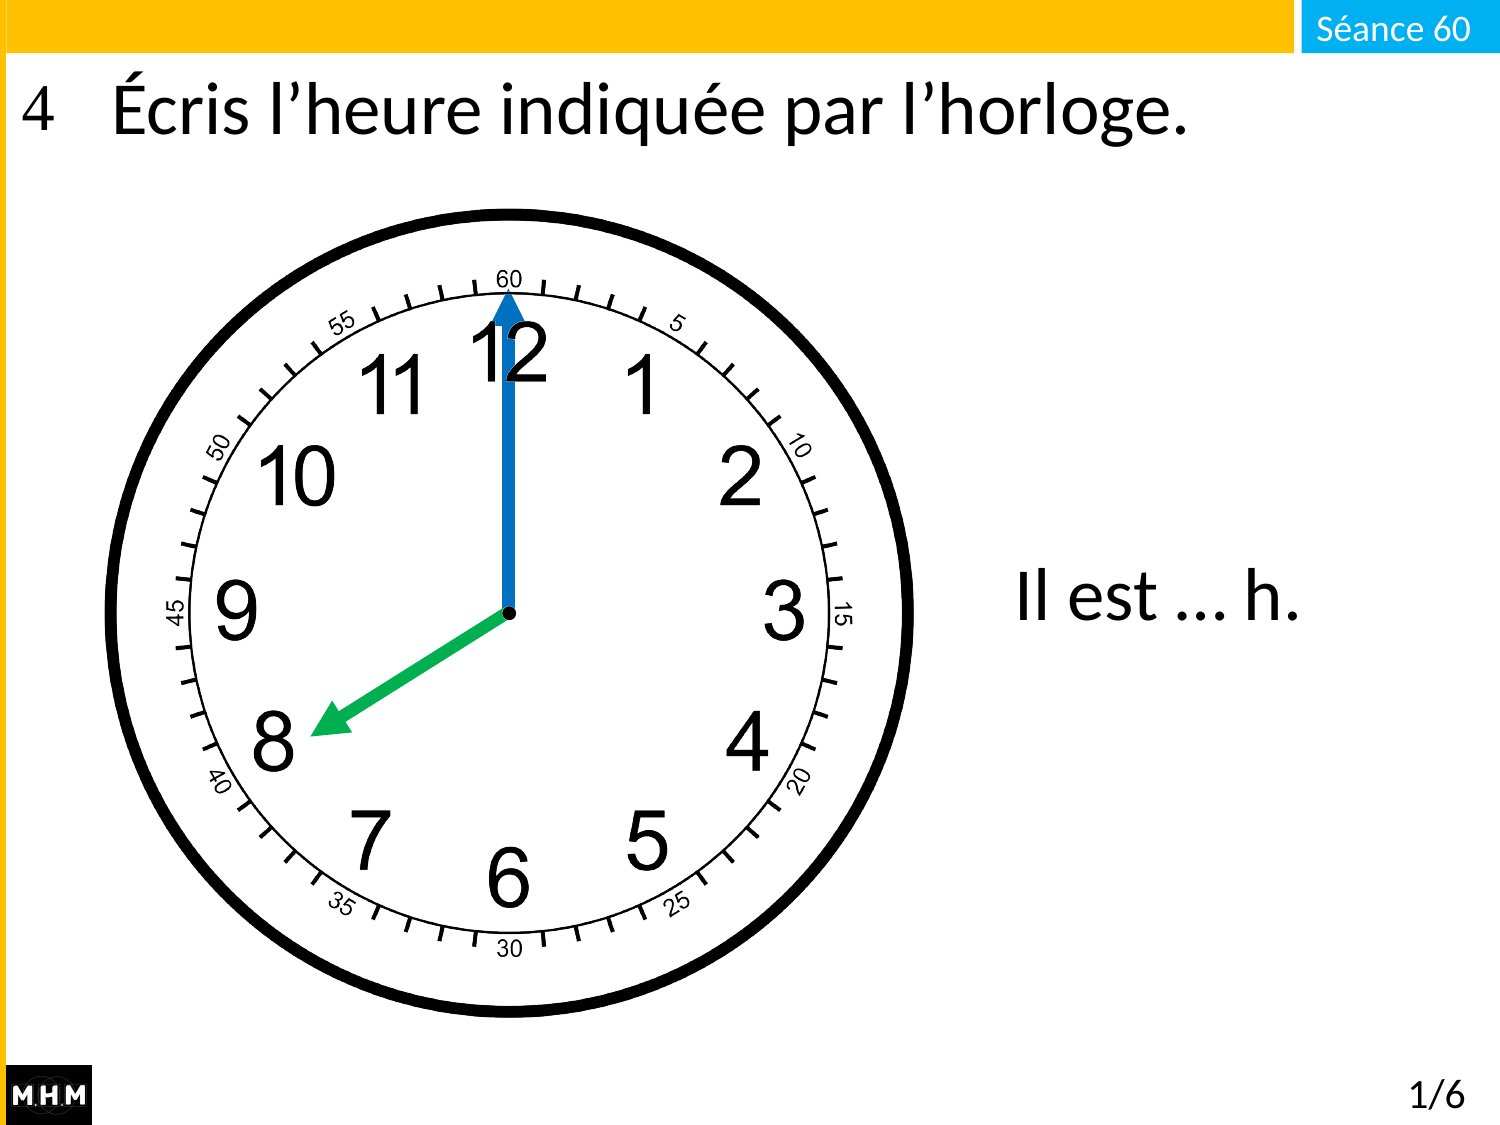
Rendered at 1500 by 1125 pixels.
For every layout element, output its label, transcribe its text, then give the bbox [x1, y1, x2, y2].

title Écris l’heure indiquée par l’horloge. [96, 60, 1391, 160]
text_box Il est … h. [999, 546, 1391, 646]
picture [6, 1065, 92, 1125]
picture [67, 187, 945, 1042]
list 1/6 [1373, 1064, 1500, 1125]
